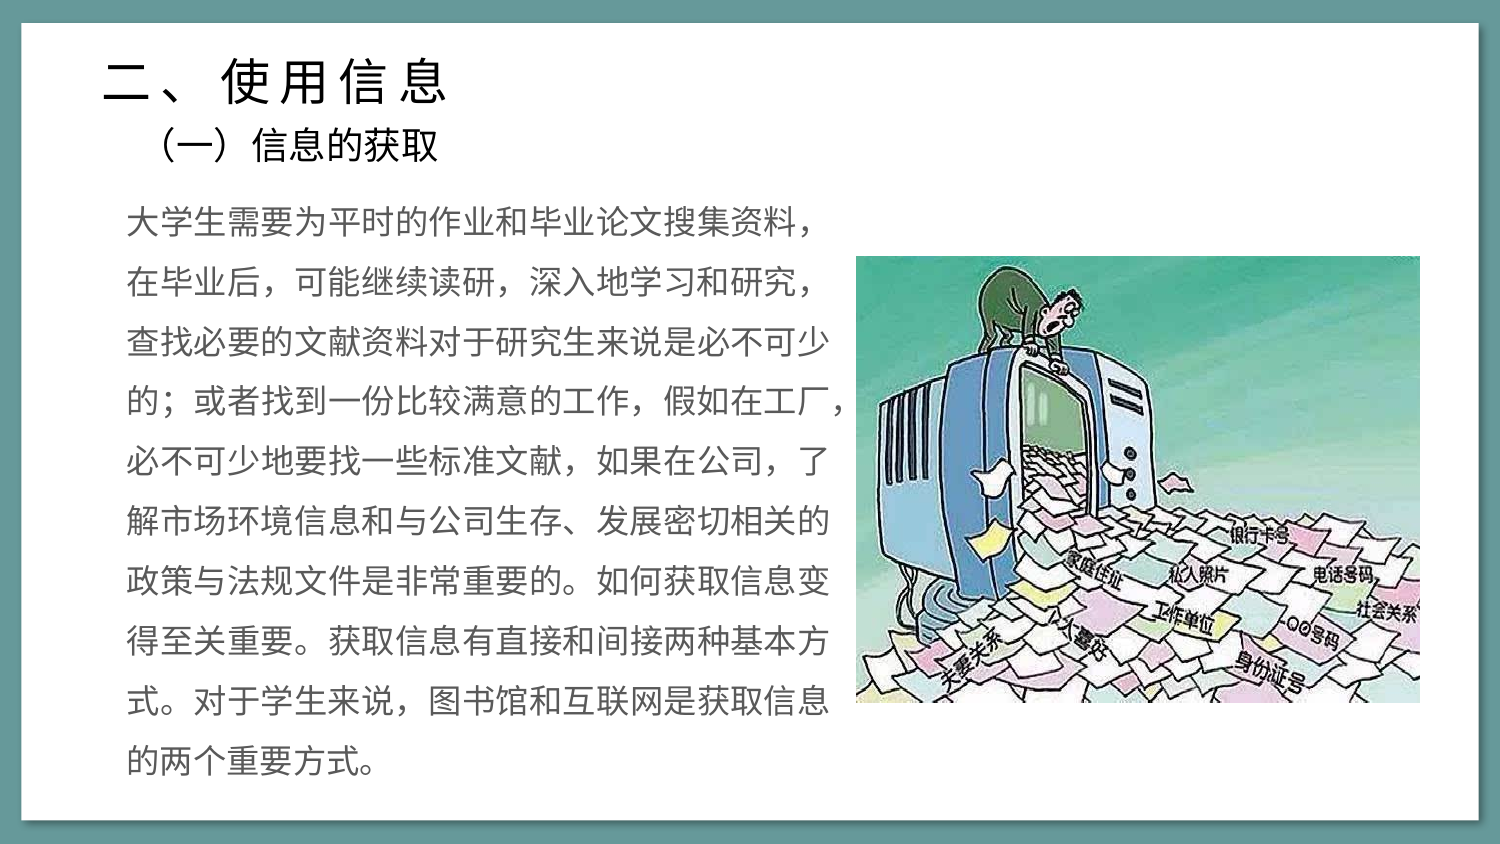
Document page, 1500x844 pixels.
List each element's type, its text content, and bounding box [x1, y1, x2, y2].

text_box （一）信息的获取 [124, 114, 454, 175]
picture [855, 256, 1421, 704]
text_box 二、使用信息 [88, 43, 788, 117]
text_box 大学生需要为平时的作业和毕业论文搜集资料，在毕业后，可能继续读研，深入地学习和研究，查找必要的文献资料对于研究生来说是必不可少的；或者找到一份比较满意的工作，假如在工厂，必不可少地要找一些标准文献，如果在公司，了解市场环境信息和与公司生存、发展密切相关的政策与法规文件是非常重要的。如何获取信息变得至关重要。获取信息有直接和间接两种基本方式。对于学生来说，图书馆和互联网是获取信息的两个重要方式。 [112, 173, 846, 788]
